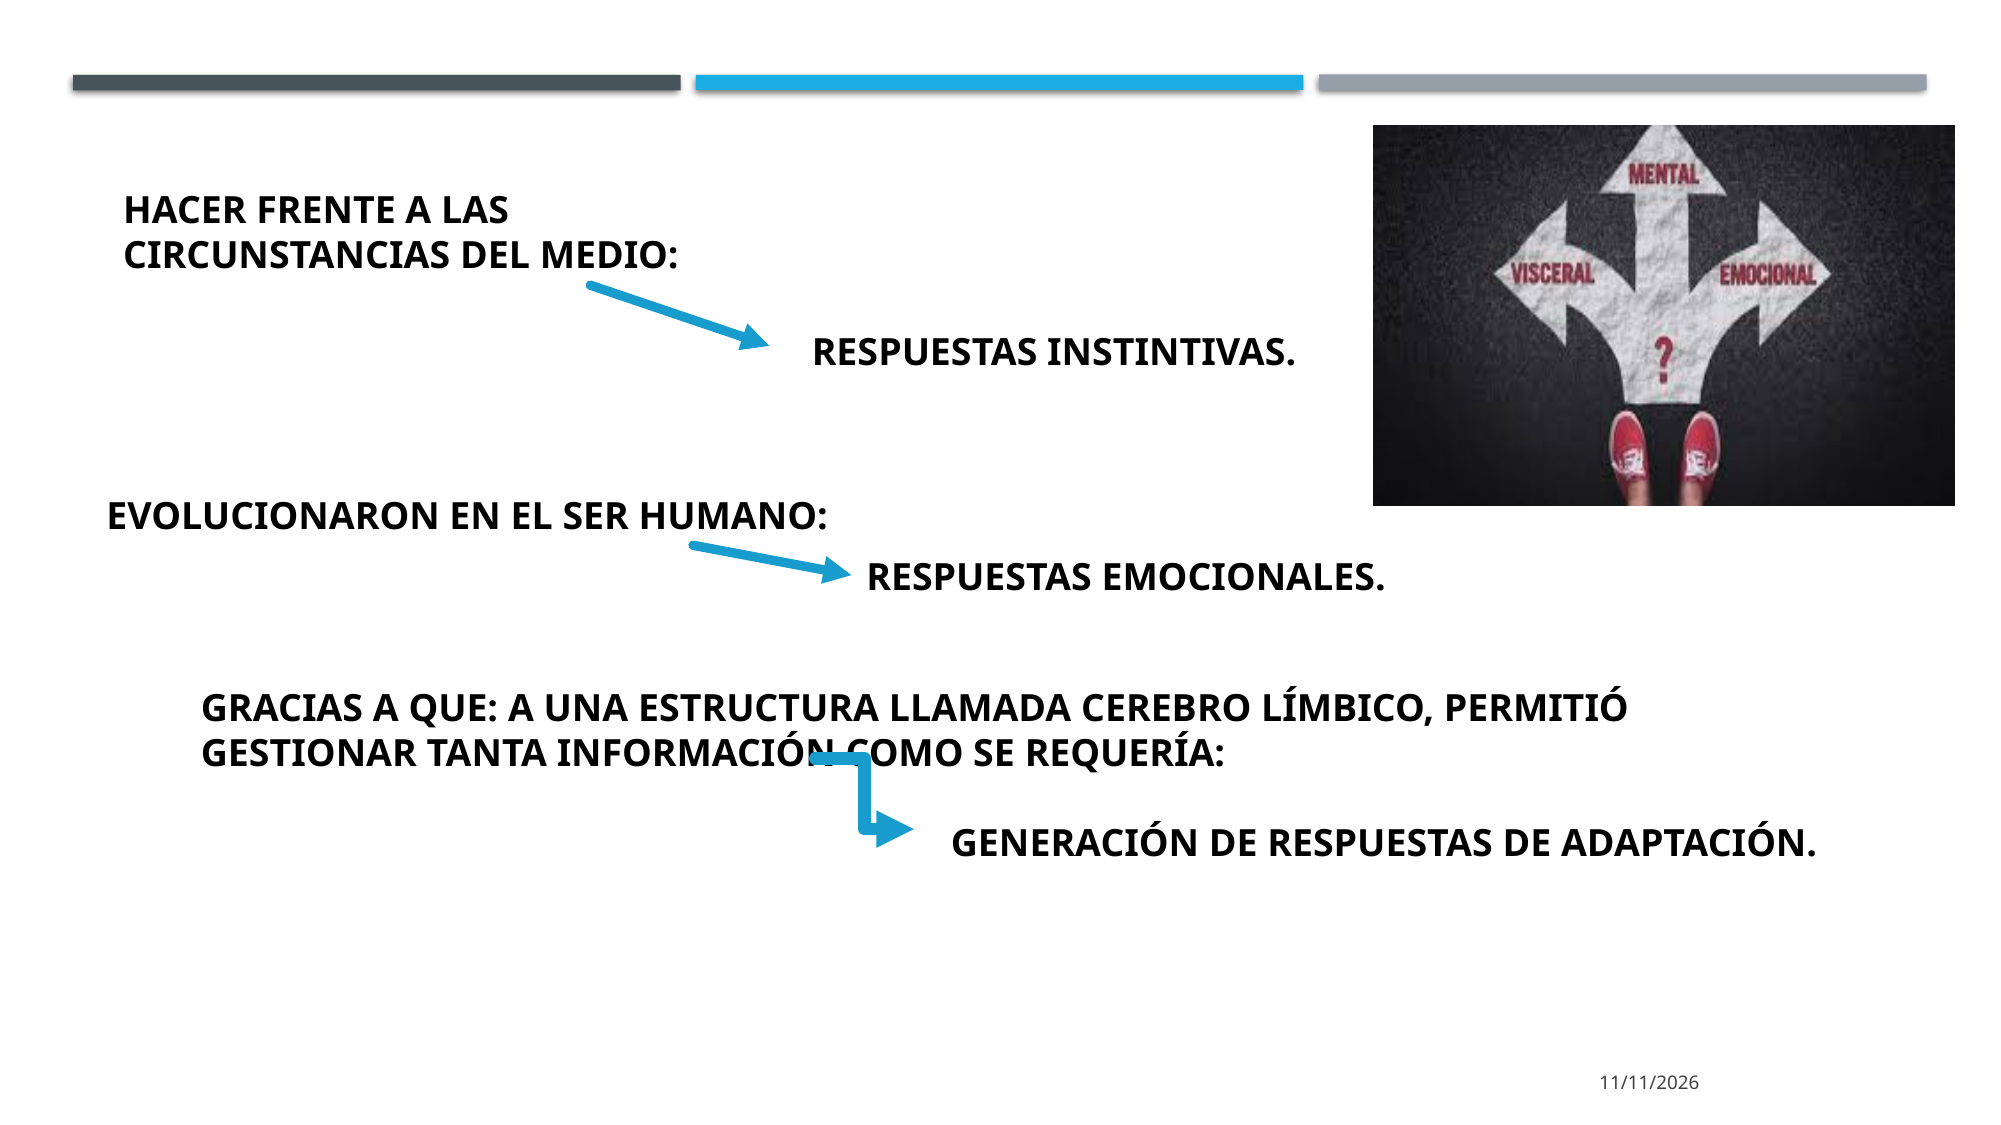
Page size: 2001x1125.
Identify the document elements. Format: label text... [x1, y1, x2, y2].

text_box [692, 544, 852, 577]
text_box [814, 757, 915, 830]
text_box RESPUESTAS INSTINTIVAS. [797, 320, 1367, 381]
picture [1373, 124, 1955, 507]
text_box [589, 284, 770, 347]
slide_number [1247, 1053, 1715, 1114]
text_box EVOLUCIONARON EN EL SER HUMANO: [91, 484, 949, 545]
text_box RESPUESTAS EMOCIONALES. [851, 545, 1692, 605]
text_box HACER FRENTE A LAS CIRCUNSTANCIAS DEL MEDIO: [108, 179, 798, 284]
text_box GRACIAS A QUE: A UNA ESTRUCTURA LLAMADA CEREBRO LÍMBICO, PERMITIÓ GESTIONAR TANTA INFORMACIÓN COMO SE REQUERÍA: GENERACIÓN DE RESPUESTAS DE ADAPTACIÓN. [186, 676, 1841, 872]
